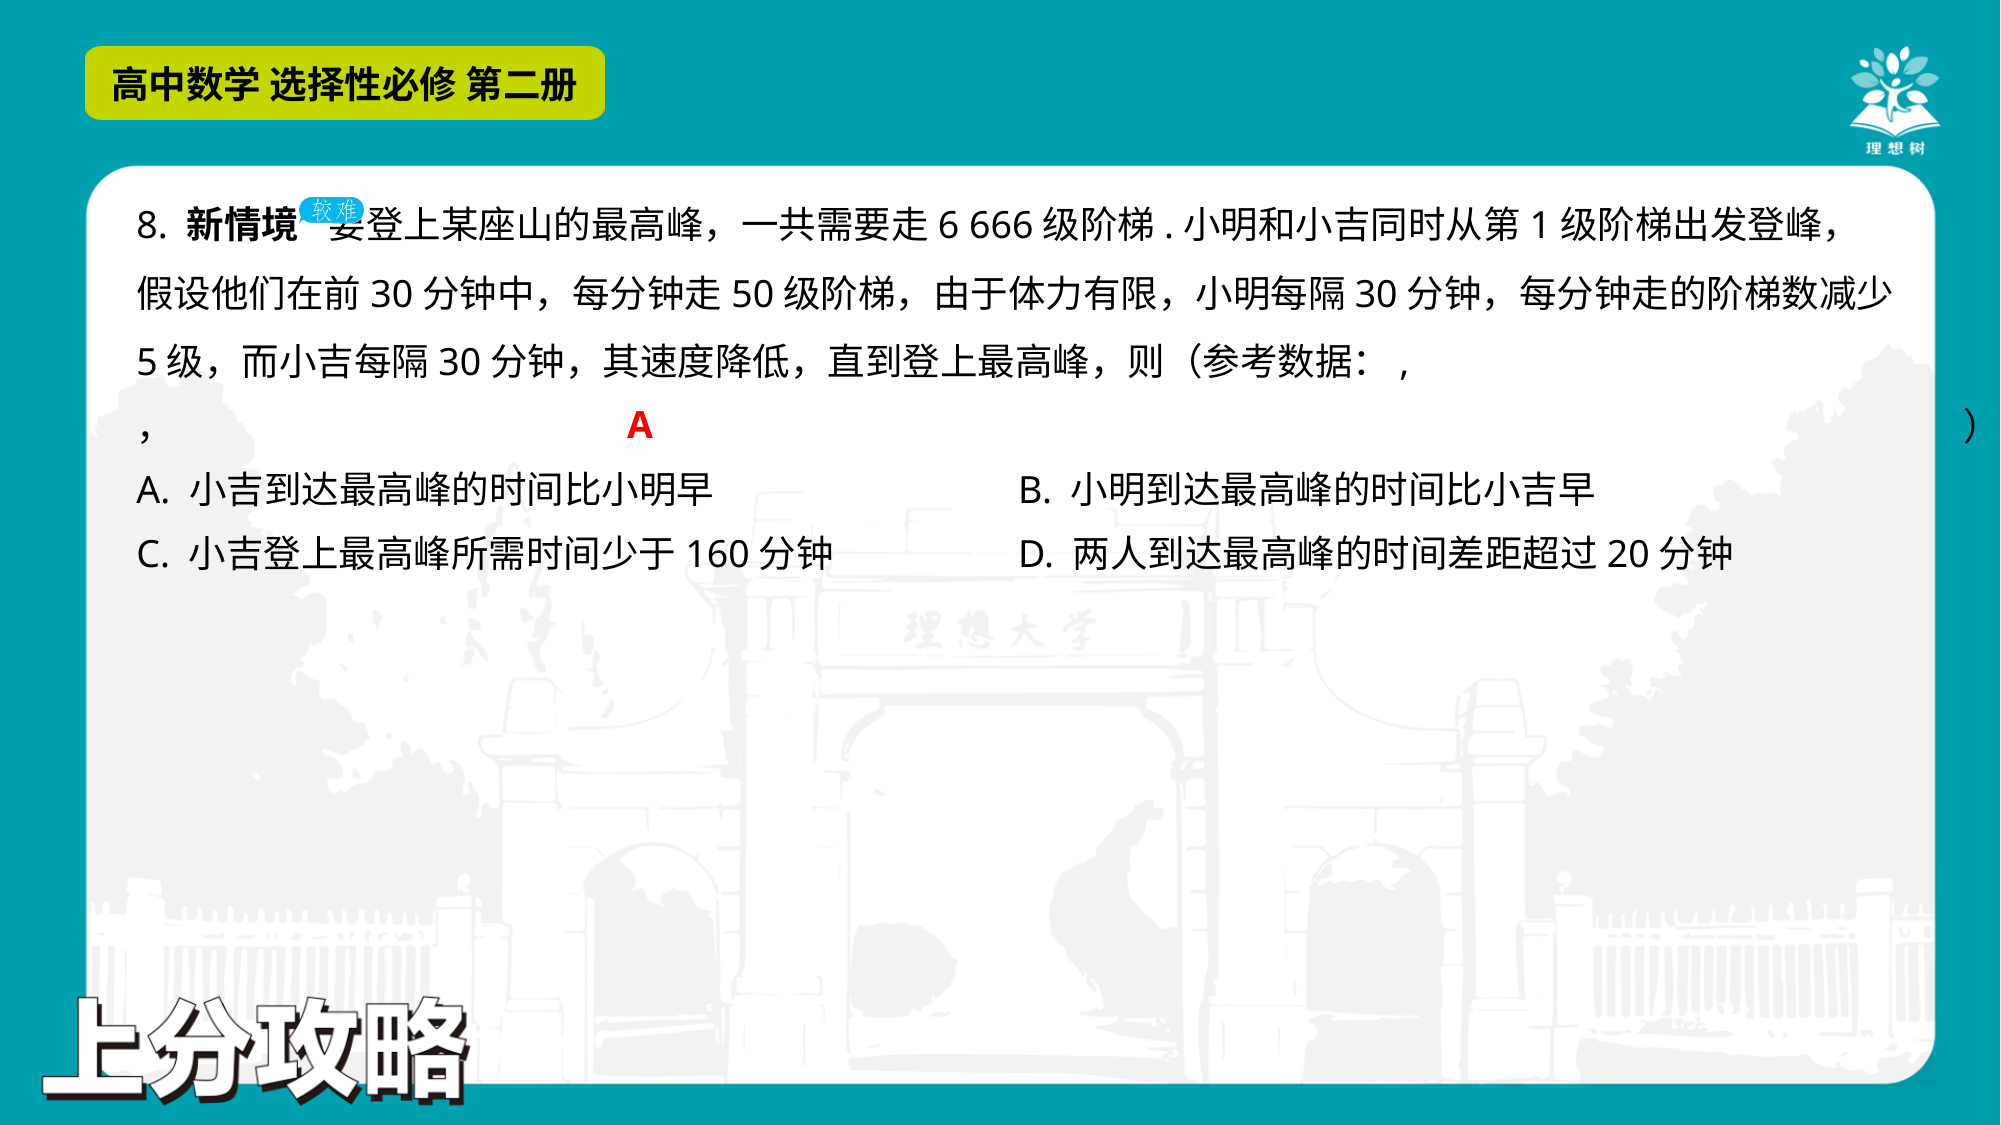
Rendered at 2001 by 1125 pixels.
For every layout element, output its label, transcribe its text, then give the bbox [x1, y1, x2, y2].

text_box A [612, 381, 668, 440]
picture [0, 0, 2000, 1125]
text_box A. 小吉到达最高峰的时间比小明早 B. 小明到达最高峰的时间比小吉早 C. 小吉登上最高峰所需时间少于160分钟 D. 两人到达最高峰的时间差距超过20分钟 [136, 442, 1865, 569]
